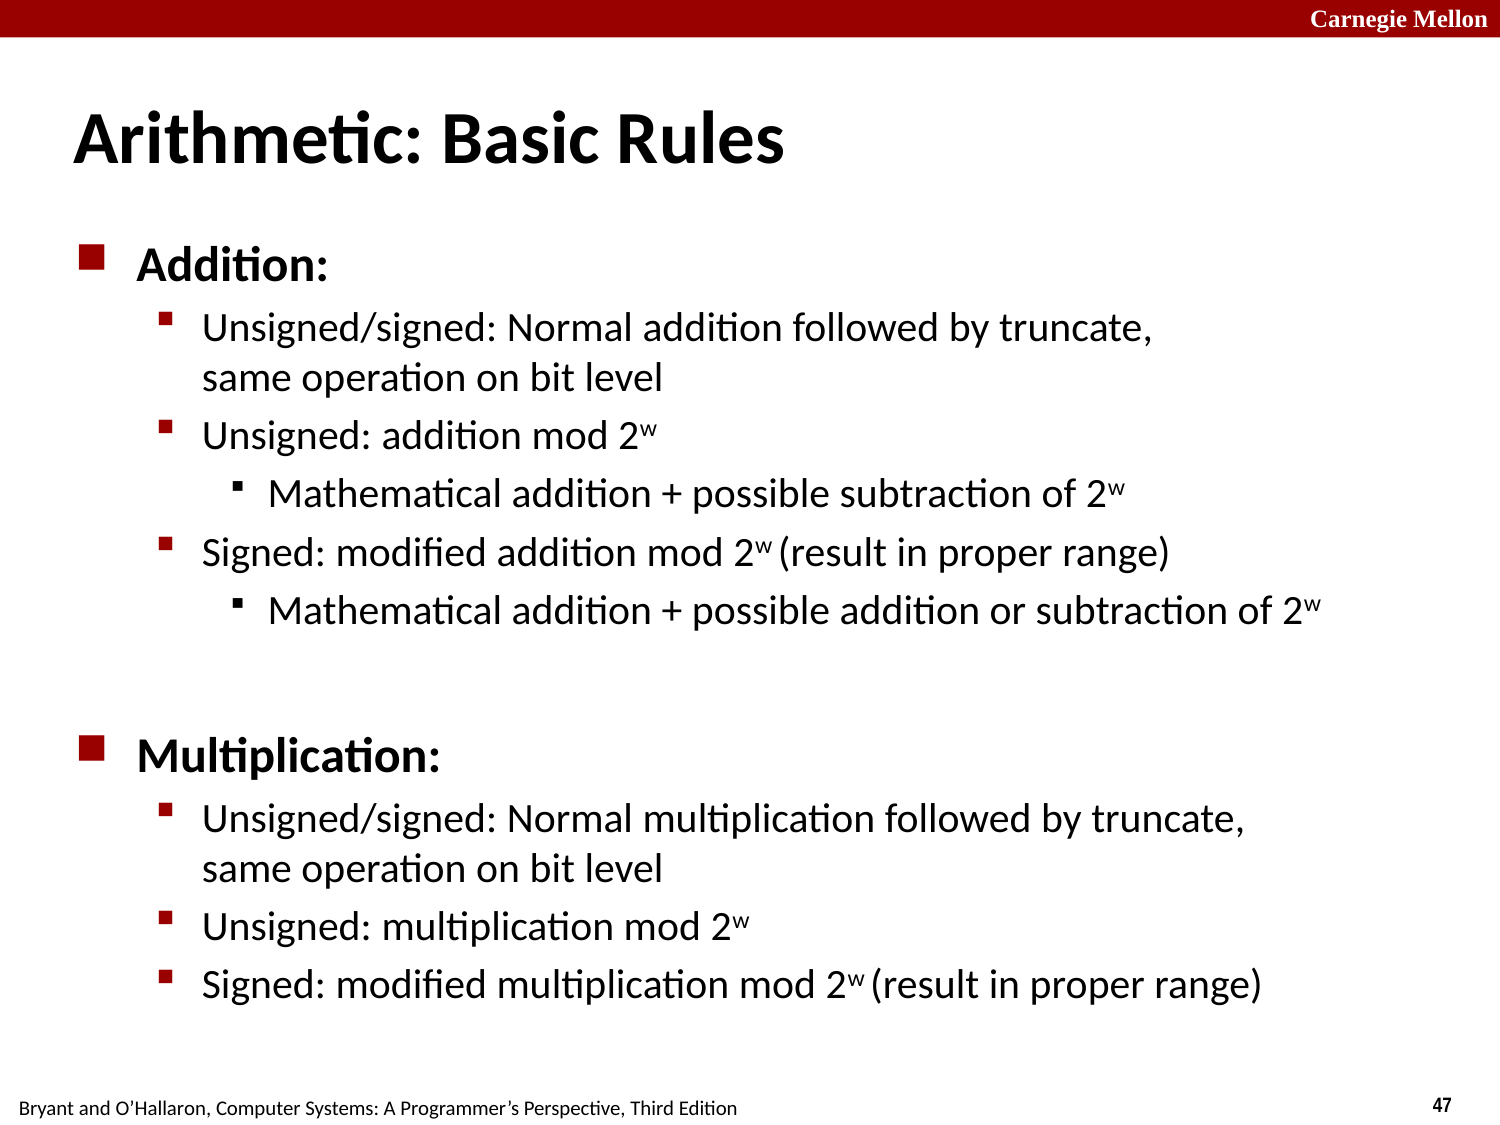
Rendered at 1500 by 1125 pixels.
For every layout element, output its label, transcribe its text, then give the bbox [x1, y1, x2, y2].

title Arithmetic: Basic Rules [58, 71, 1305, 197]
list Addition: Unsigned/signed: Normal addition followed by truncate, same operation on bit level Unsigned: addition mod 2w Mathematical addition + possible subtraction of 2w Signed: modified addition mod 2w (result in proper range) Mathematical addition + possible addition or subtraction of 2w Multiplication: Unsigned/signed: Normal multiplication followed by truncate, same operation on bit level Unsigned: multiplication mod 2w Signed: modified multiplication mod 2w (result in proper range) [64, 223, 1361, 1040]
